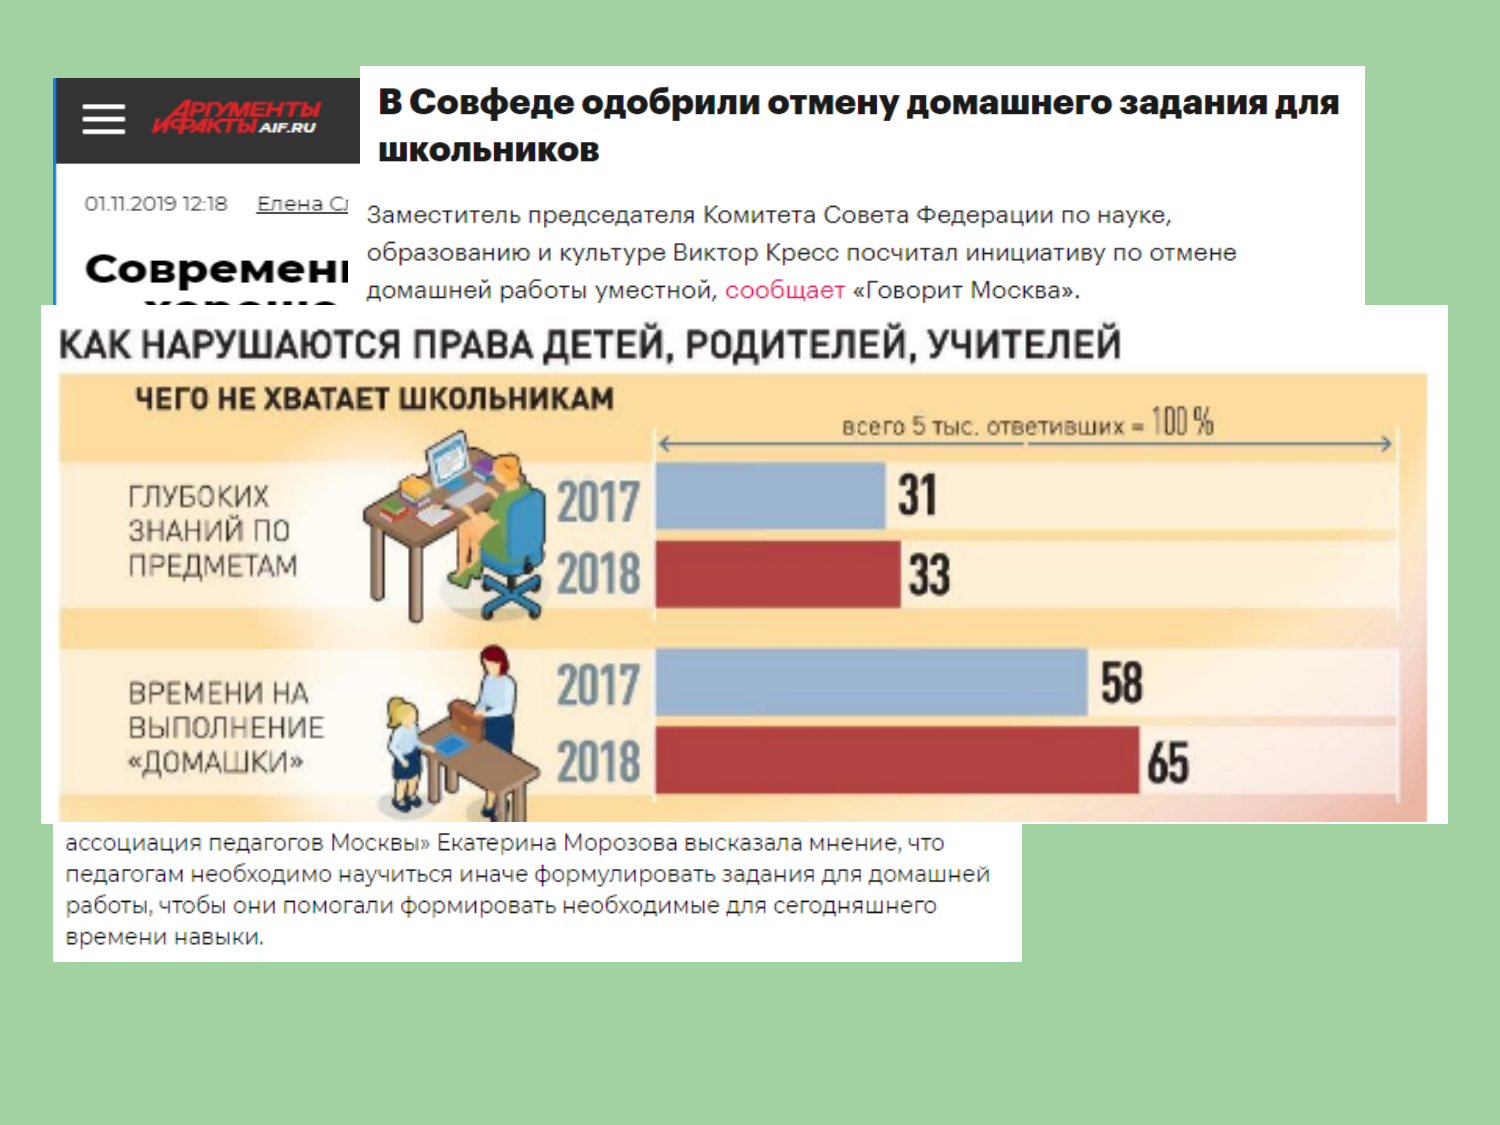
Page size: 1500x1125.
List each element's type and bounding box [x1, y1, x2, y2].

picture [42, 66, 1448, 962]
